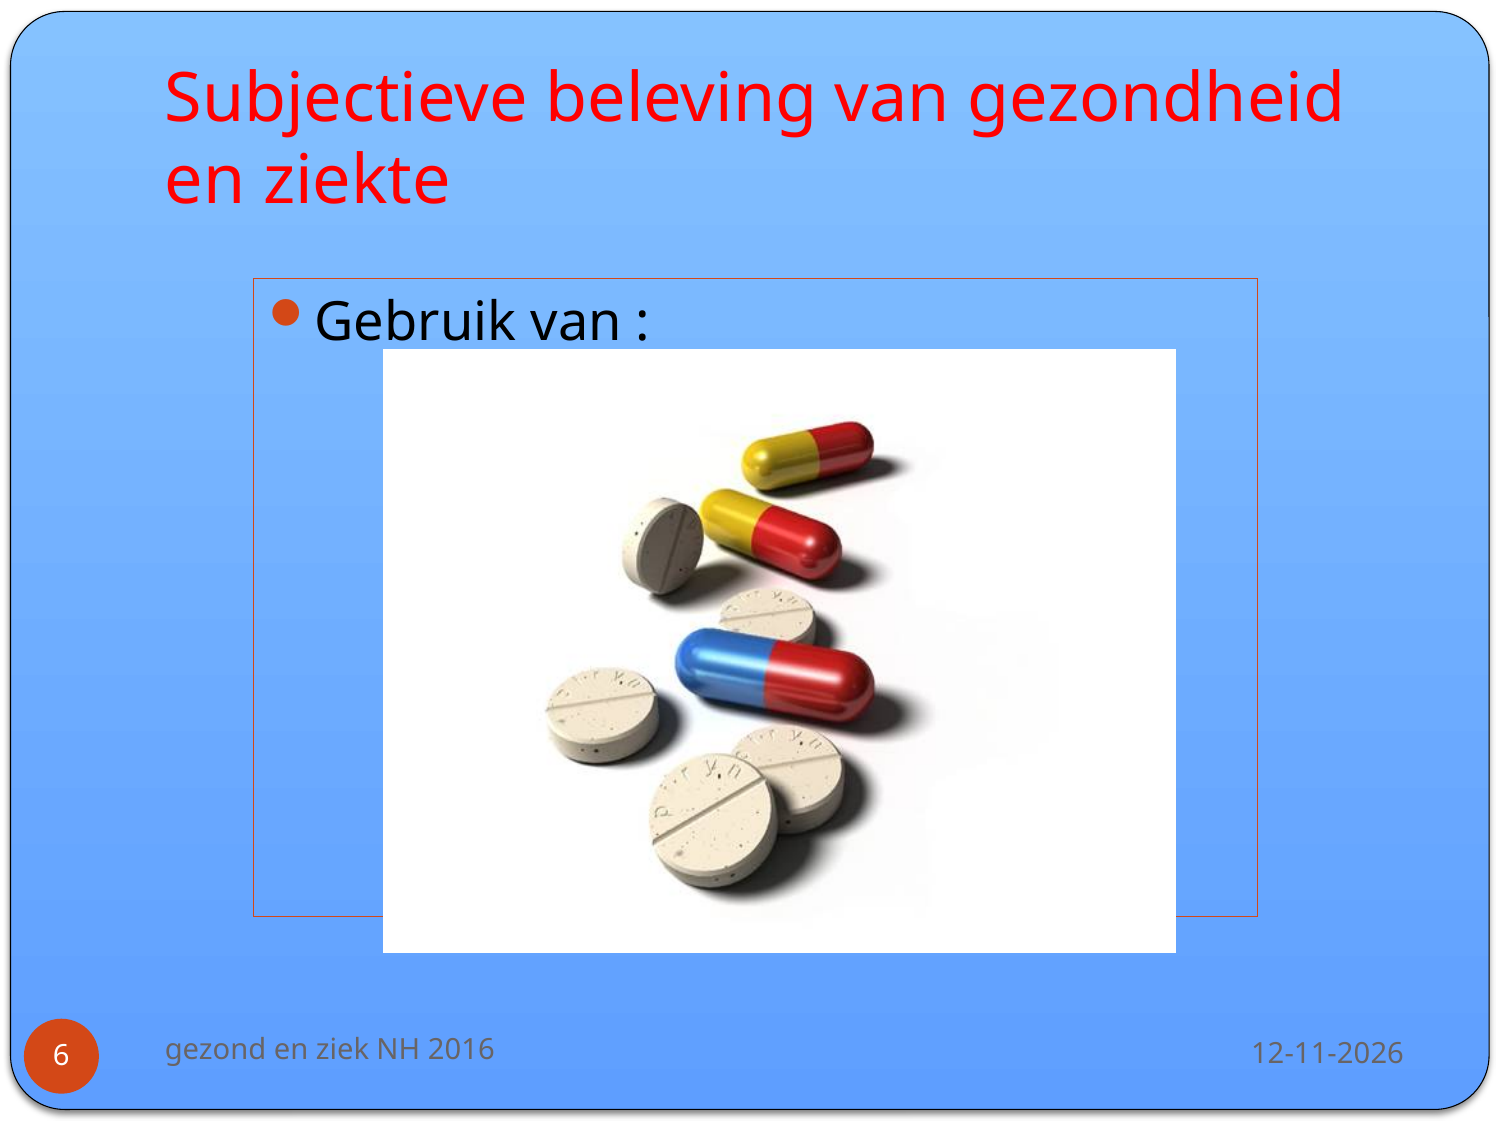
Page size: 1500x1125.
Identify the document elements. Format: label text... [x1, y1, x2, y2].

picture [383, 349, 1176, 953]
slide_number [1012, 1015, 1419, 1094]
list Gebruik van : [253, 278, 1258, 917]
slide_number 6 [23, 1018, 99, 1094]
title Subjectieve beleving van gezondheid en ziekte [150, 45, 1425, 233]
footer gezond en ziek NH 2016 [150, 1012, 800, 1088]
